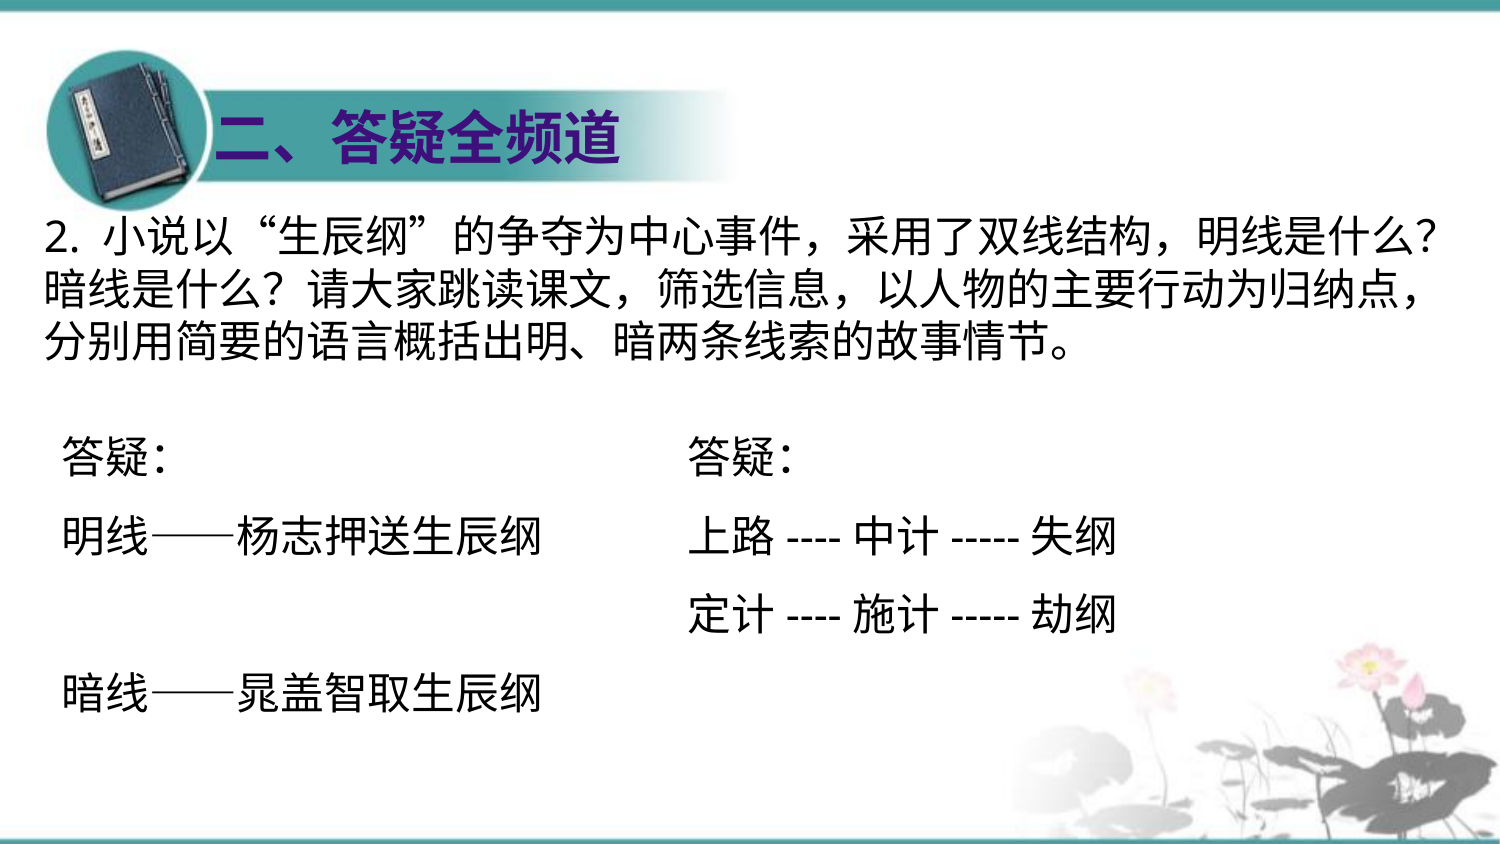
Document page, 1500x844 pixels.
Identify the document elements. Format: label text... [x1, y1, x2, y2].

picture [0, 0, 1500, 844]
text_box 二、答疑全频道 [199, 93, 1249, 179]
text_box 2. 小说以“生辰纲”的争夺为中心事件，采用了双线结构，明线是什么？暗线是什么？请大家跳读课文，筛选信息，以人物的主要行动为归纳点，分别用简要的语言概括出明、暗两条线索的故事情节。 [29, 201, 1500, 374]
text_box 答疑： 明线——杨志押送生辰纲 暗线——晁盖智取生辰纲 [46, 395, 586, 726]
text_box 答疑： 上路----中计-----失纲 定计----施计-----劫纲 [673, 396, 1230, 647]
